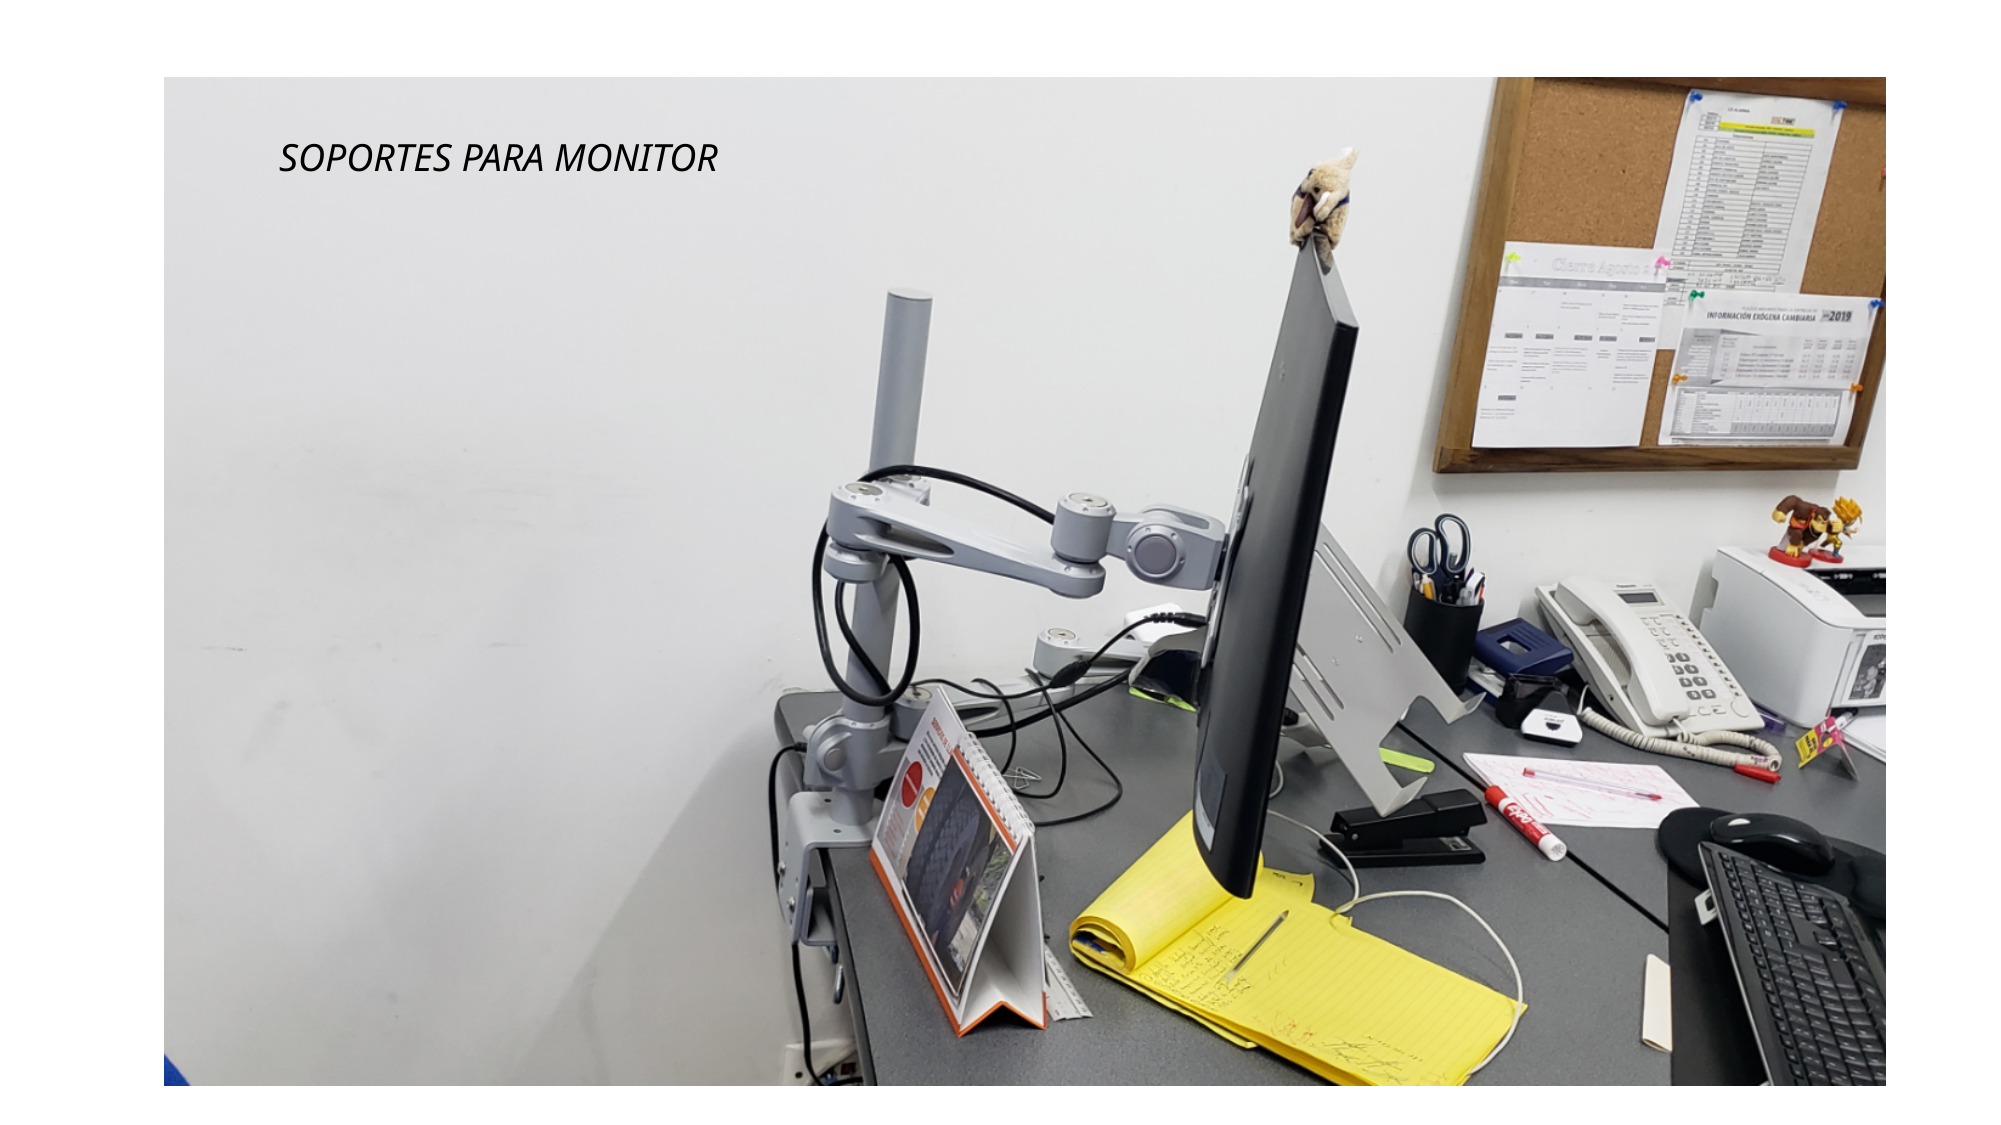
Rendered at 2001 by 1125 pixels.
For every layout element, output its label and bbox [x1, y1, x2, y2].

picture [164, 77, 1886, 1086]
